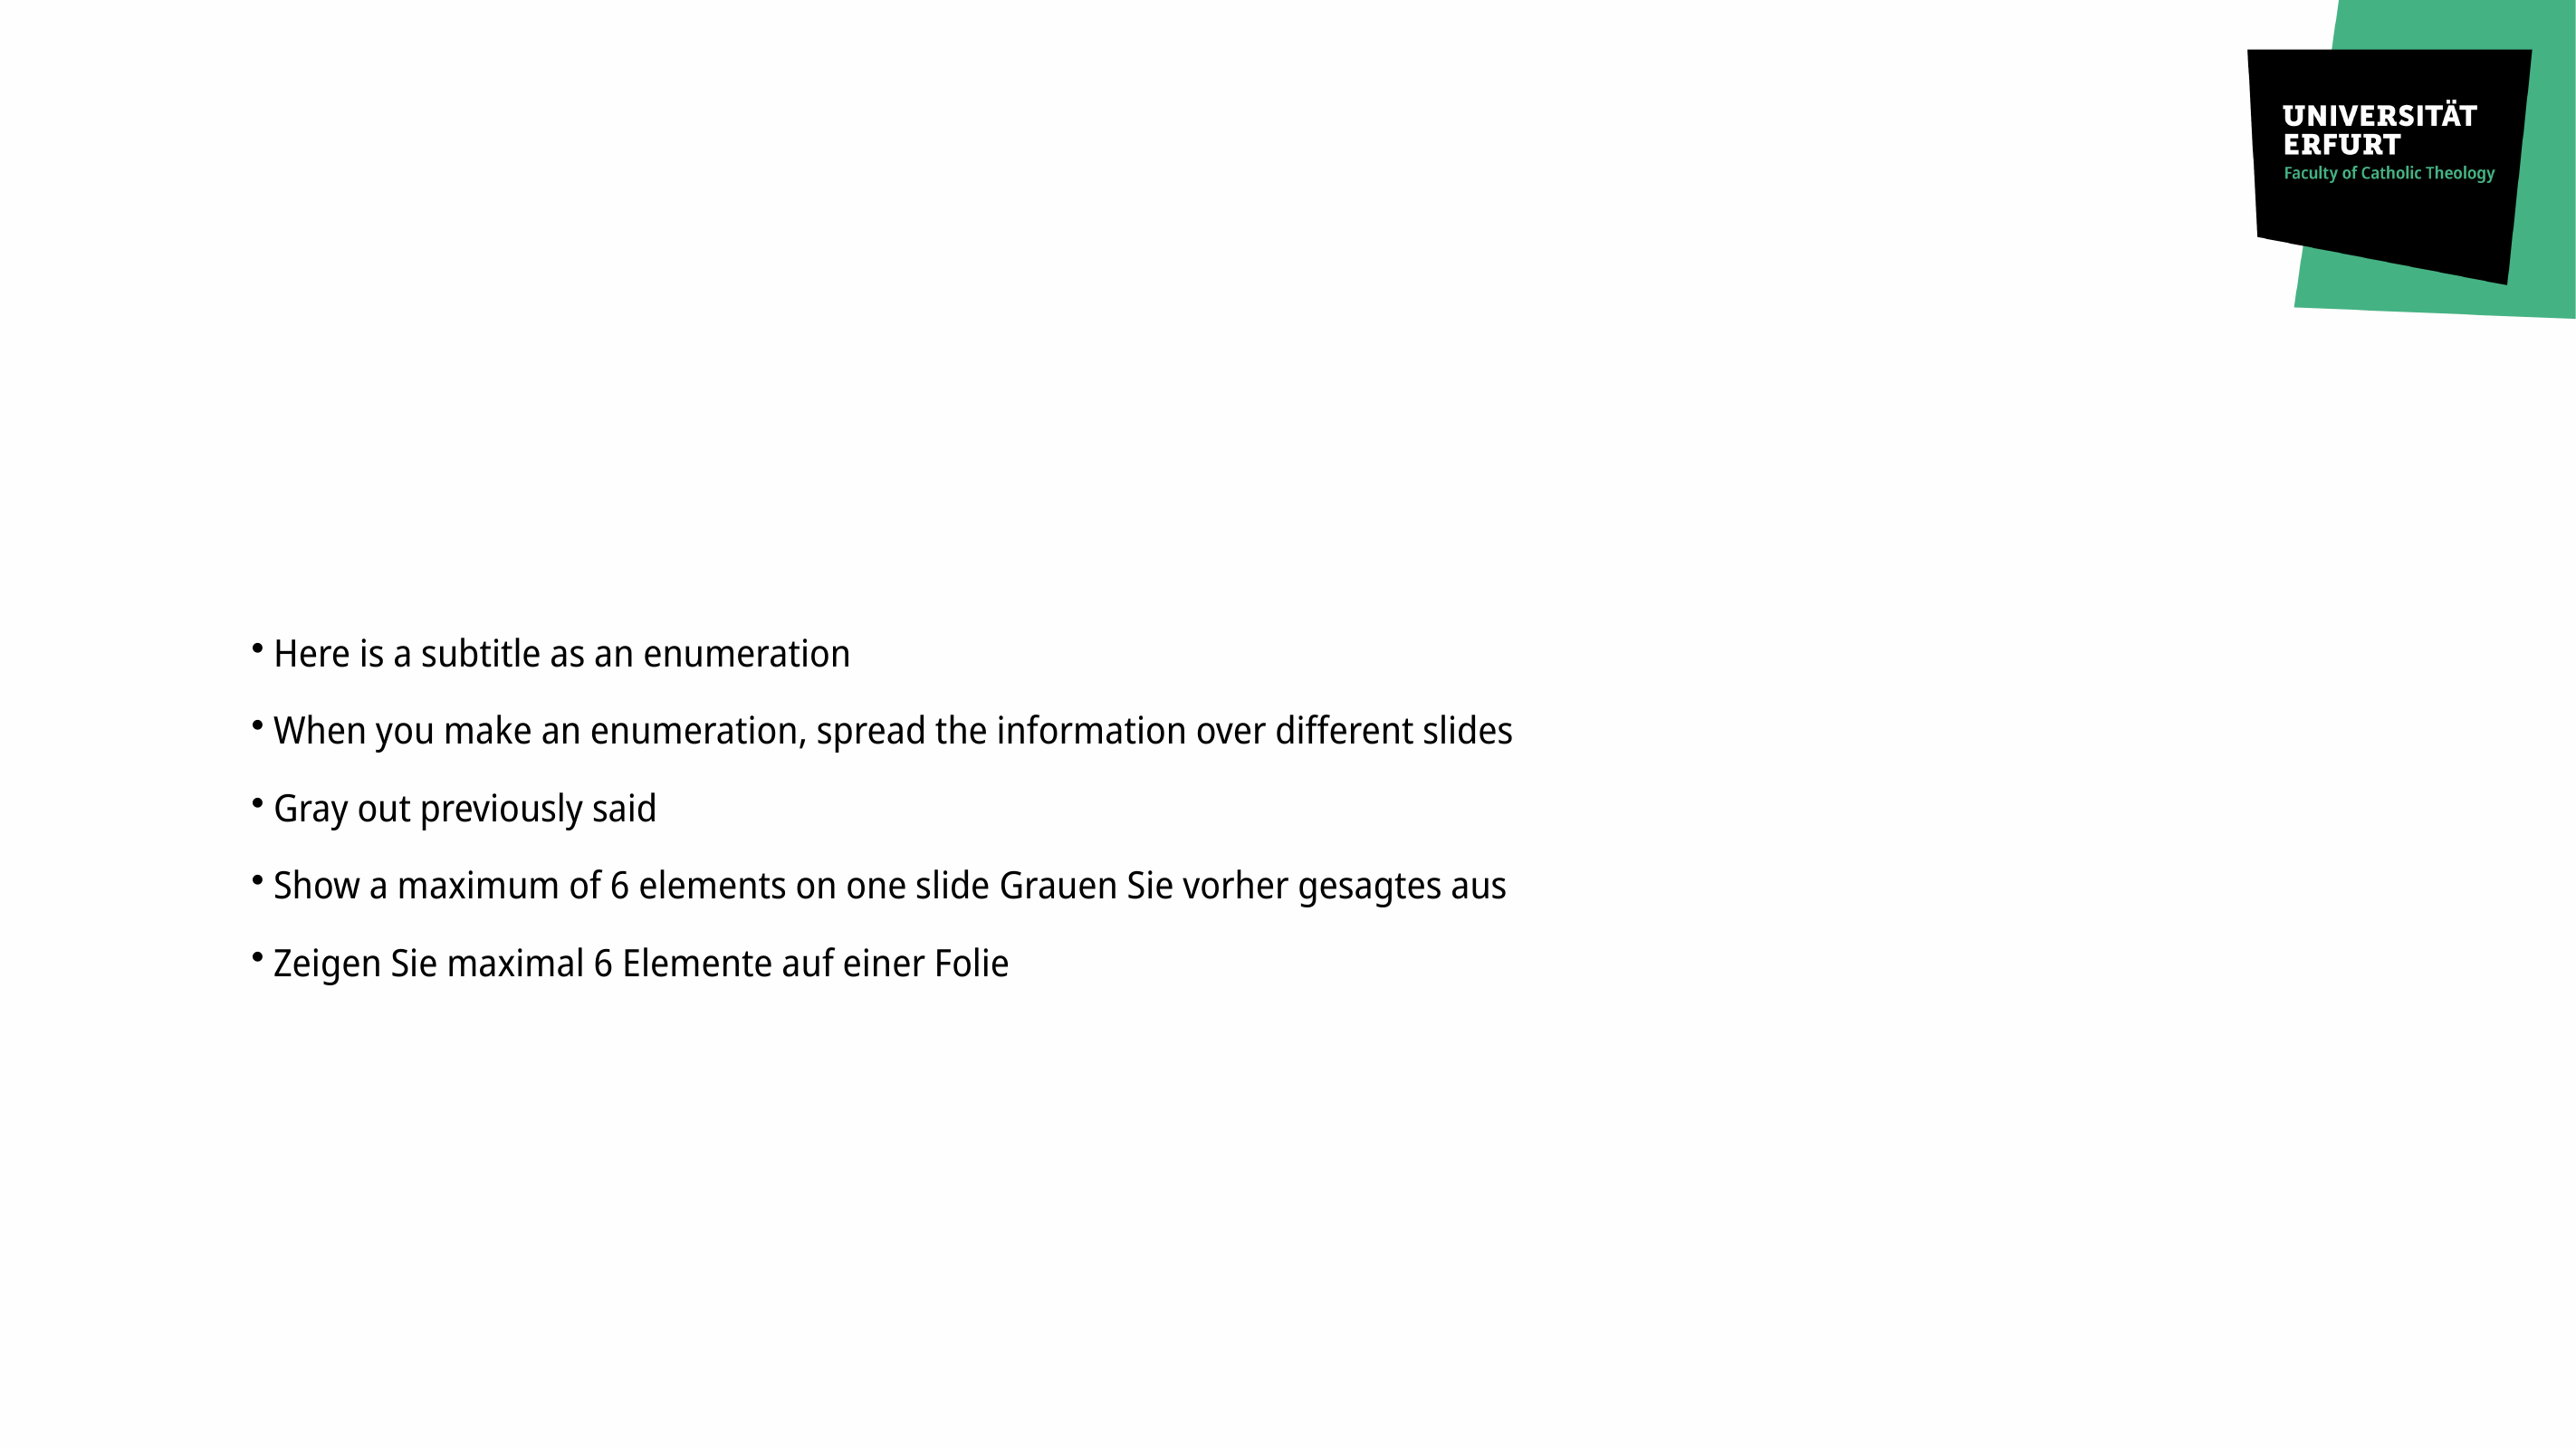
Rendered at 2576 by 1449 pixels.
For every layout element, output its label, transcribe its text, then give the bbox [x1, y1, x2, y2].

text_box Here is a subtitle as an enumeration When you make an enumeration, spread the information over different slides Gray out previously said Show a maximum of 6 elements on one slide Grauen Sie vorher gesagtes aus Zeigen Sie maximal 6 Elemente auf einer Folie [244, 592, 1798, 1228]
picture [0, 0, 2576, 1449]
